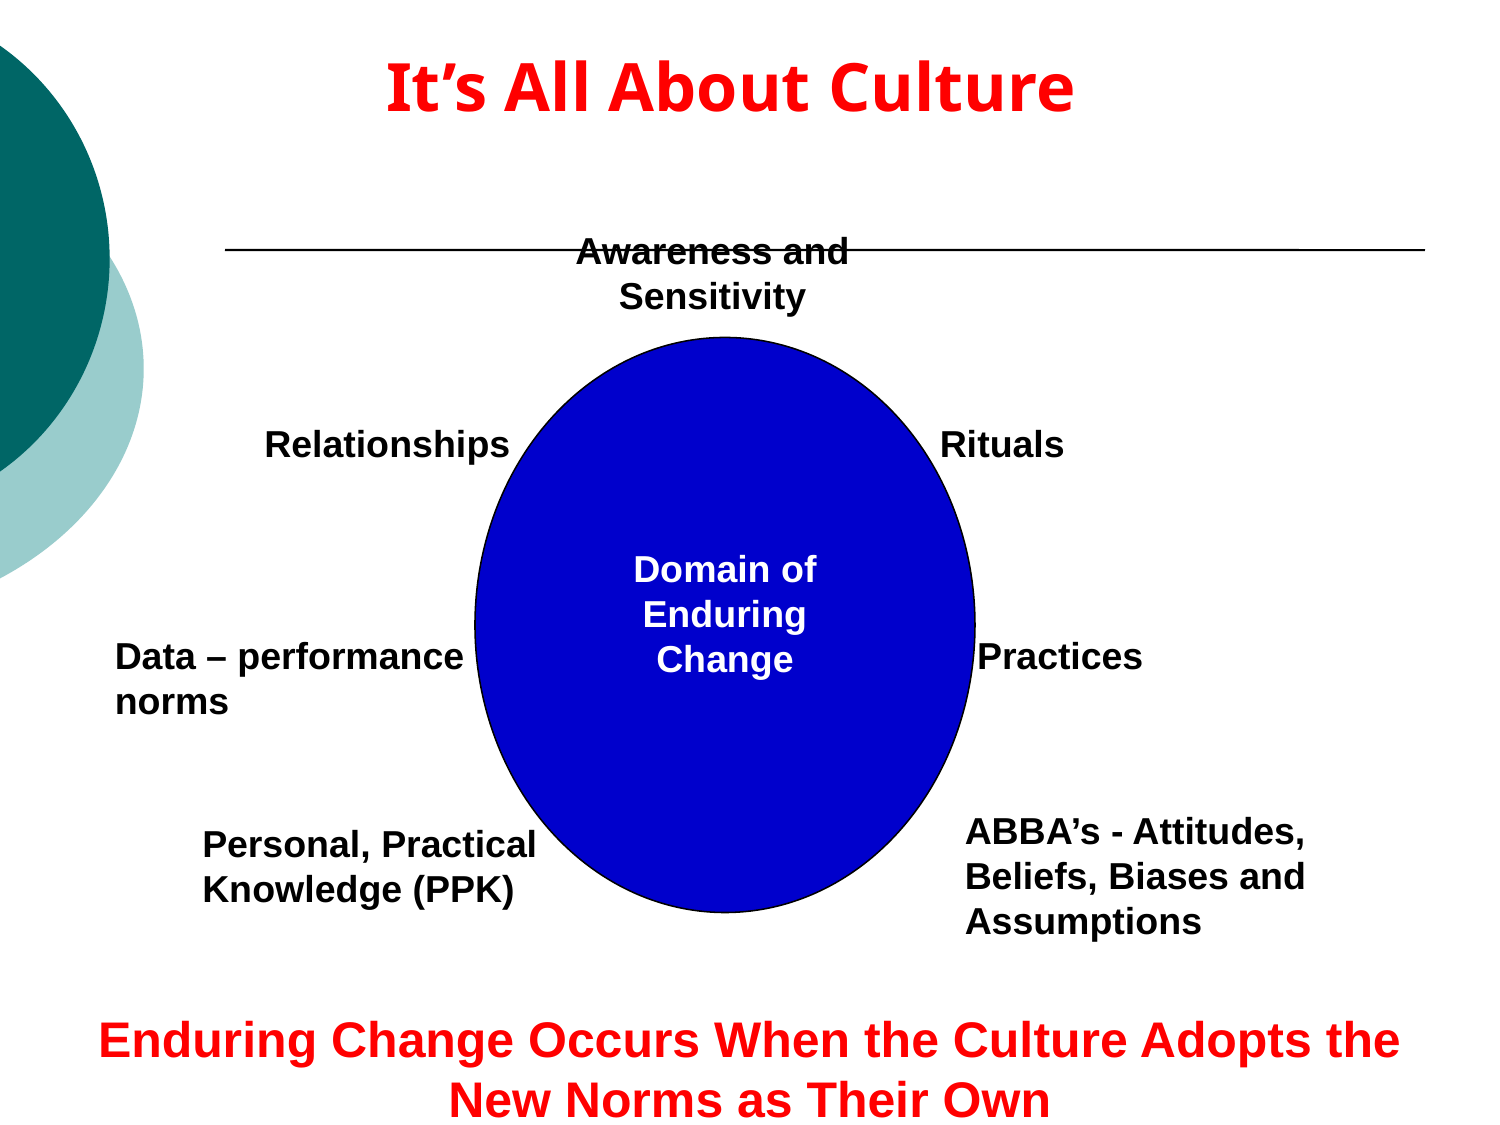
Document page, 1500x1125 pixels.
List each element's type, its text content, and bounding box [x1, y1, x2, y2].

text_box Data – performance norms [99, 624, 513, 730]
text_box It’s All About Culture [274, 37, 1188, 246]
text_box Rituals [924, 412, 1263, 473]
text_box [474, 337, 975, 913]
text_box Domain of Enduring Change [574, 537, 875, 687]
text_box Relationships [187, 412, 525, 473]
text_box Awareness and Sensitivity [500, 246, 925, 325]
text_box ABBA’s - Attitudes, Beliefs, Biases and Assumptions [949, 799, 1400, 950]
text_box Practices [962, 624, 1250, 685]
text_box Enduring Change Occurs When the Culture Adopts the New Norms as Their Own [74, 999, 1425, 1125]
text_box Personal, Practical Knowledge (PPK) [187, 812, 688, 918]
